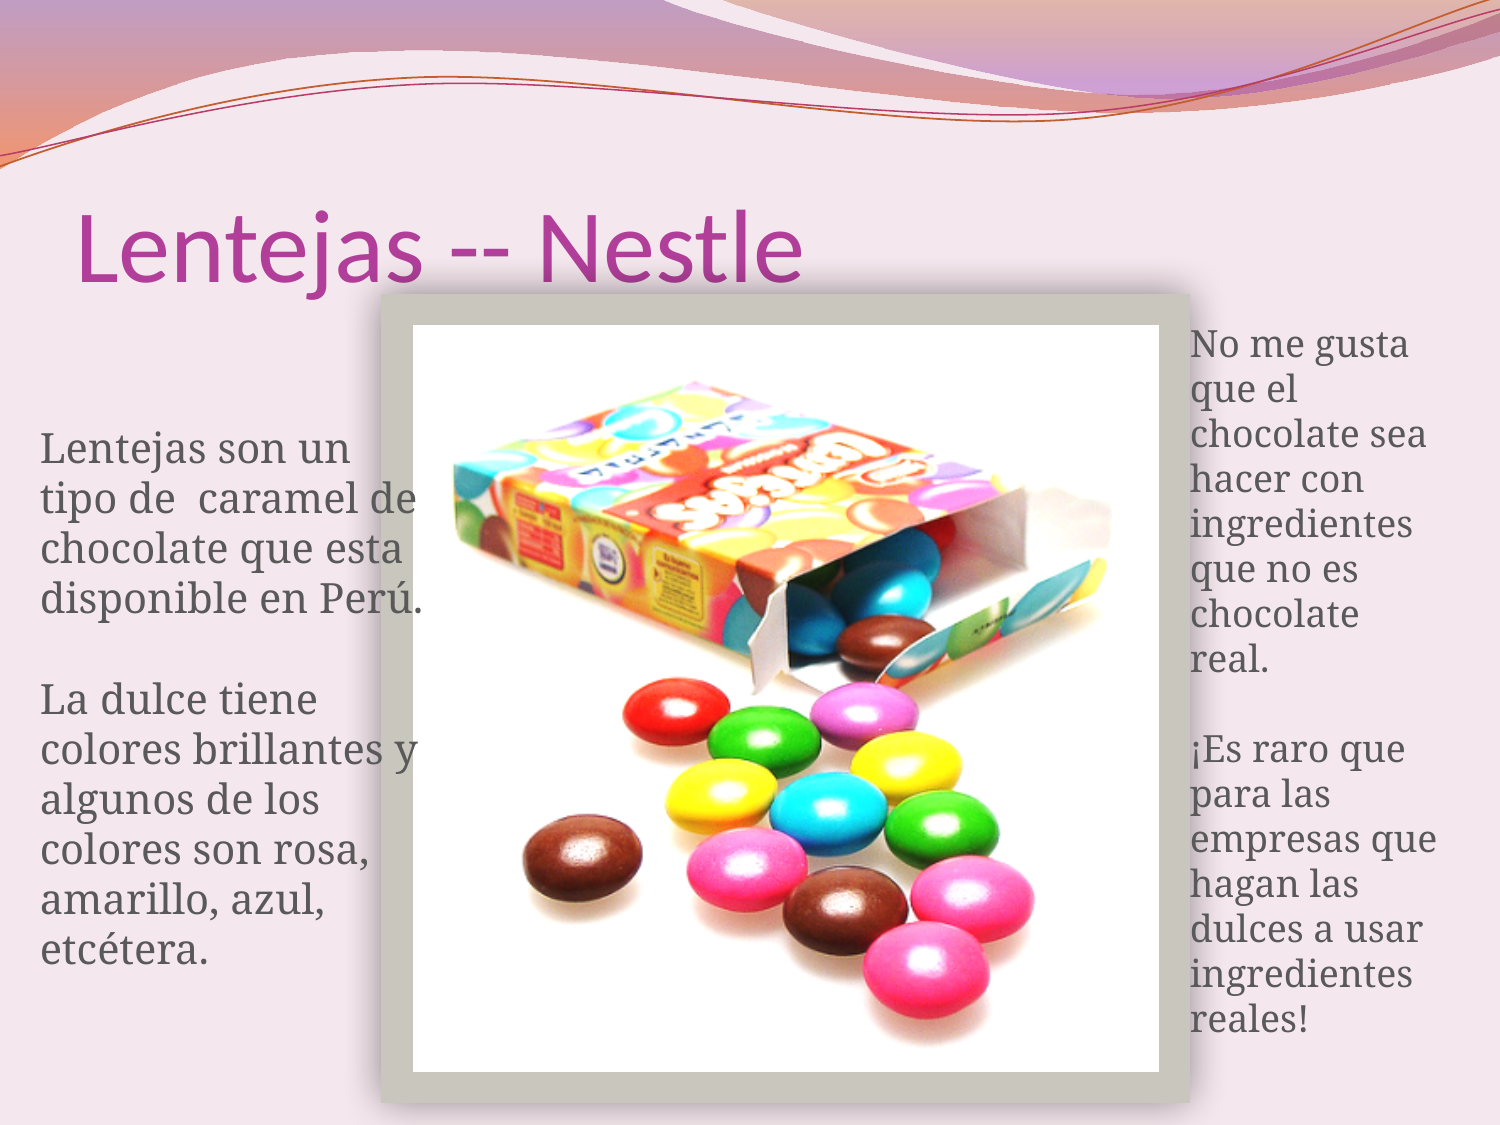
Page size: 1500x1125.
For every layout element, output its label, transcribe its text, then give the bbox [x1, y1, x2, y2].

text_box No me gusta que el chocolate sea hacer con ingredientes que no es chocolate real. ¡Es raro que para las empresas que hagan las dulces a usar ingredientes reales! [1174, 312, 1463, 1093]
title Lentejas -- Nestle [75, 115, 1425, 303]
text_box Lentejas son un tipo de caramel de chocolate que esta disponible en Perú. La dulce tiene colores brillantes y algunos de los colores son rosa, amarillo, azul, etcétera. [24, 324, 412, 1030]
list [412, 324, 1159, 1072]
